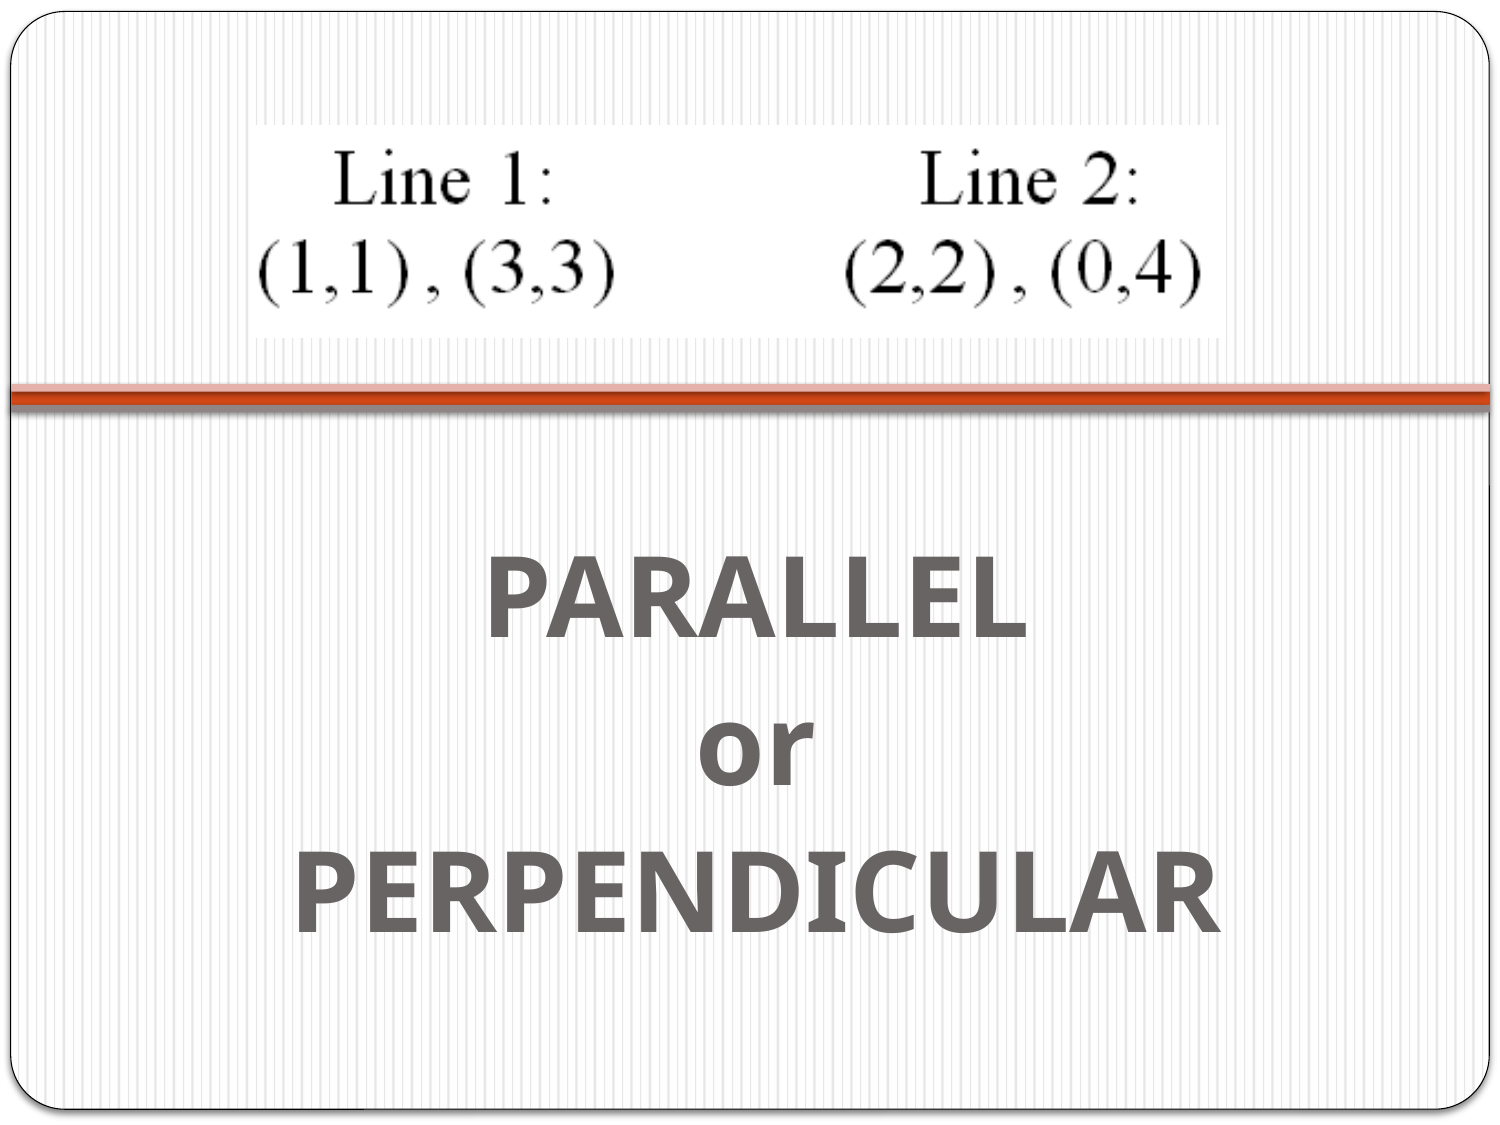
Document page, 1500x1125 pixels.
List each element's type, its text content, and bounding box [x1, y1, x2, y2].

list PARALLEL or PERPENDICULAR [118, 517, 1394, 975]
picture [250, 124, 1226, 338]
